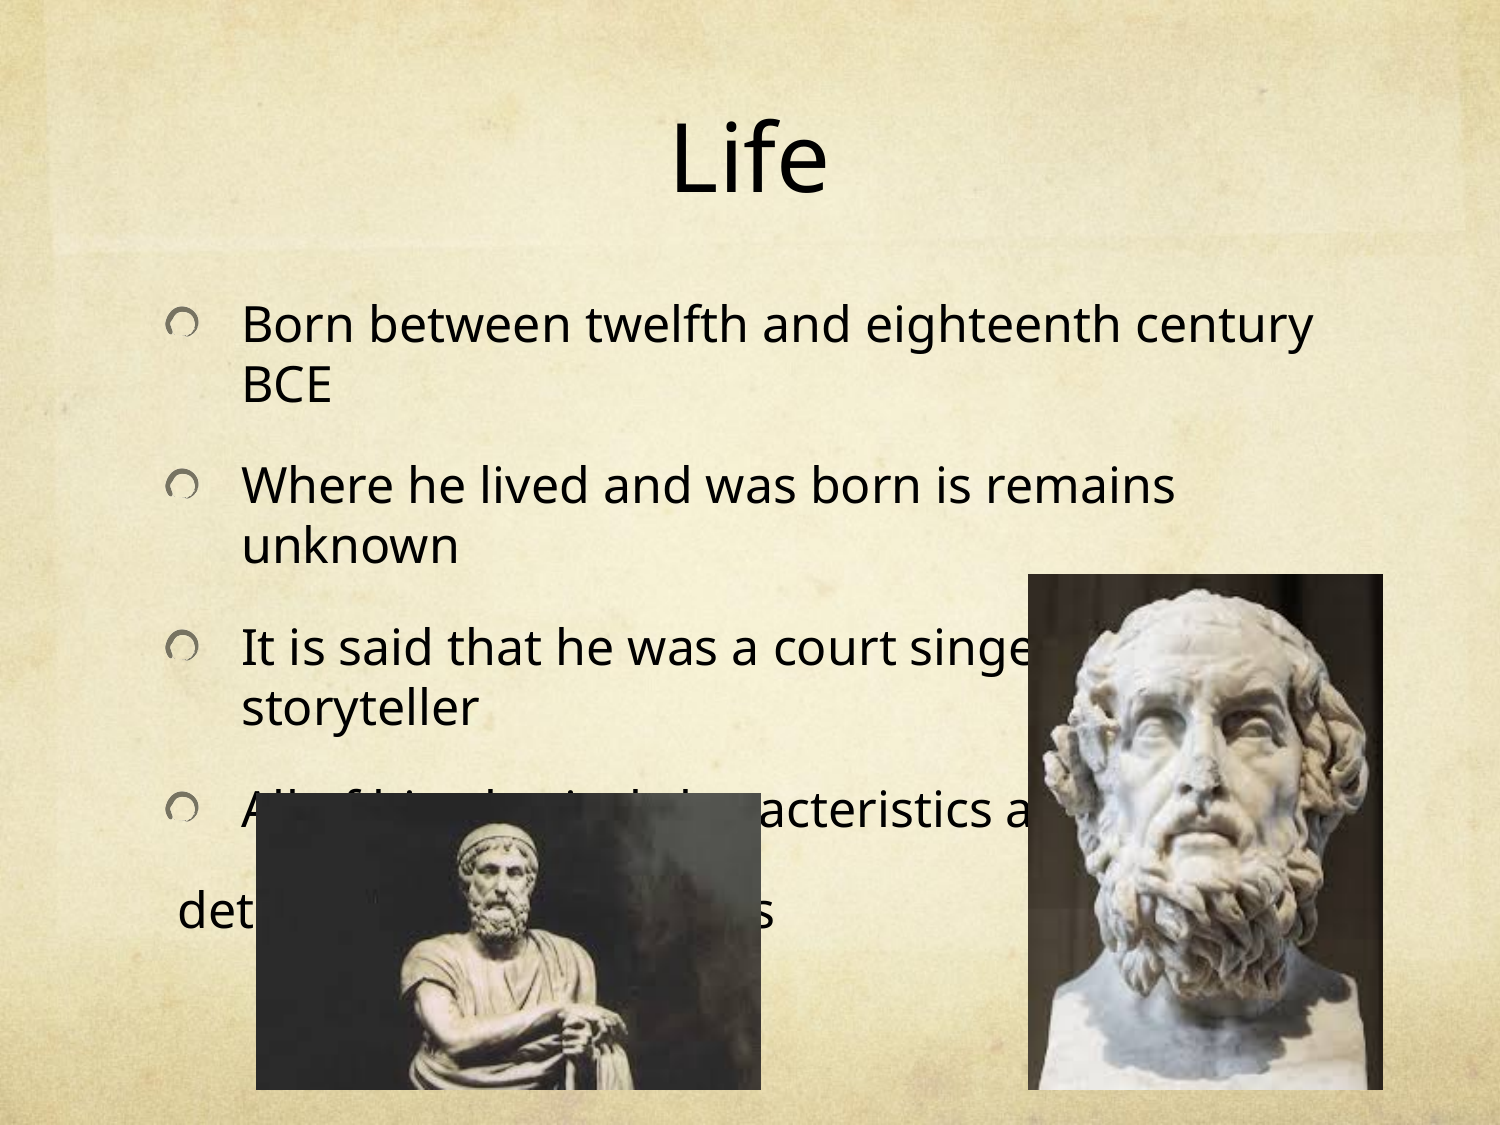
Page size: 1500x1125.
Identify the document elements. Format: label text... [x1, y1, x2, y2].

title Life [150, 82, 1350, 225]
list Born between twelfth and eighteenth century BCE Where he lived and was born is remains unknown It is said that he was a court singer and storyteller All of his physical characteristics are determined by his poems [150, 284, 1350, 950]
picture [0, 0, 1500, 1125]
